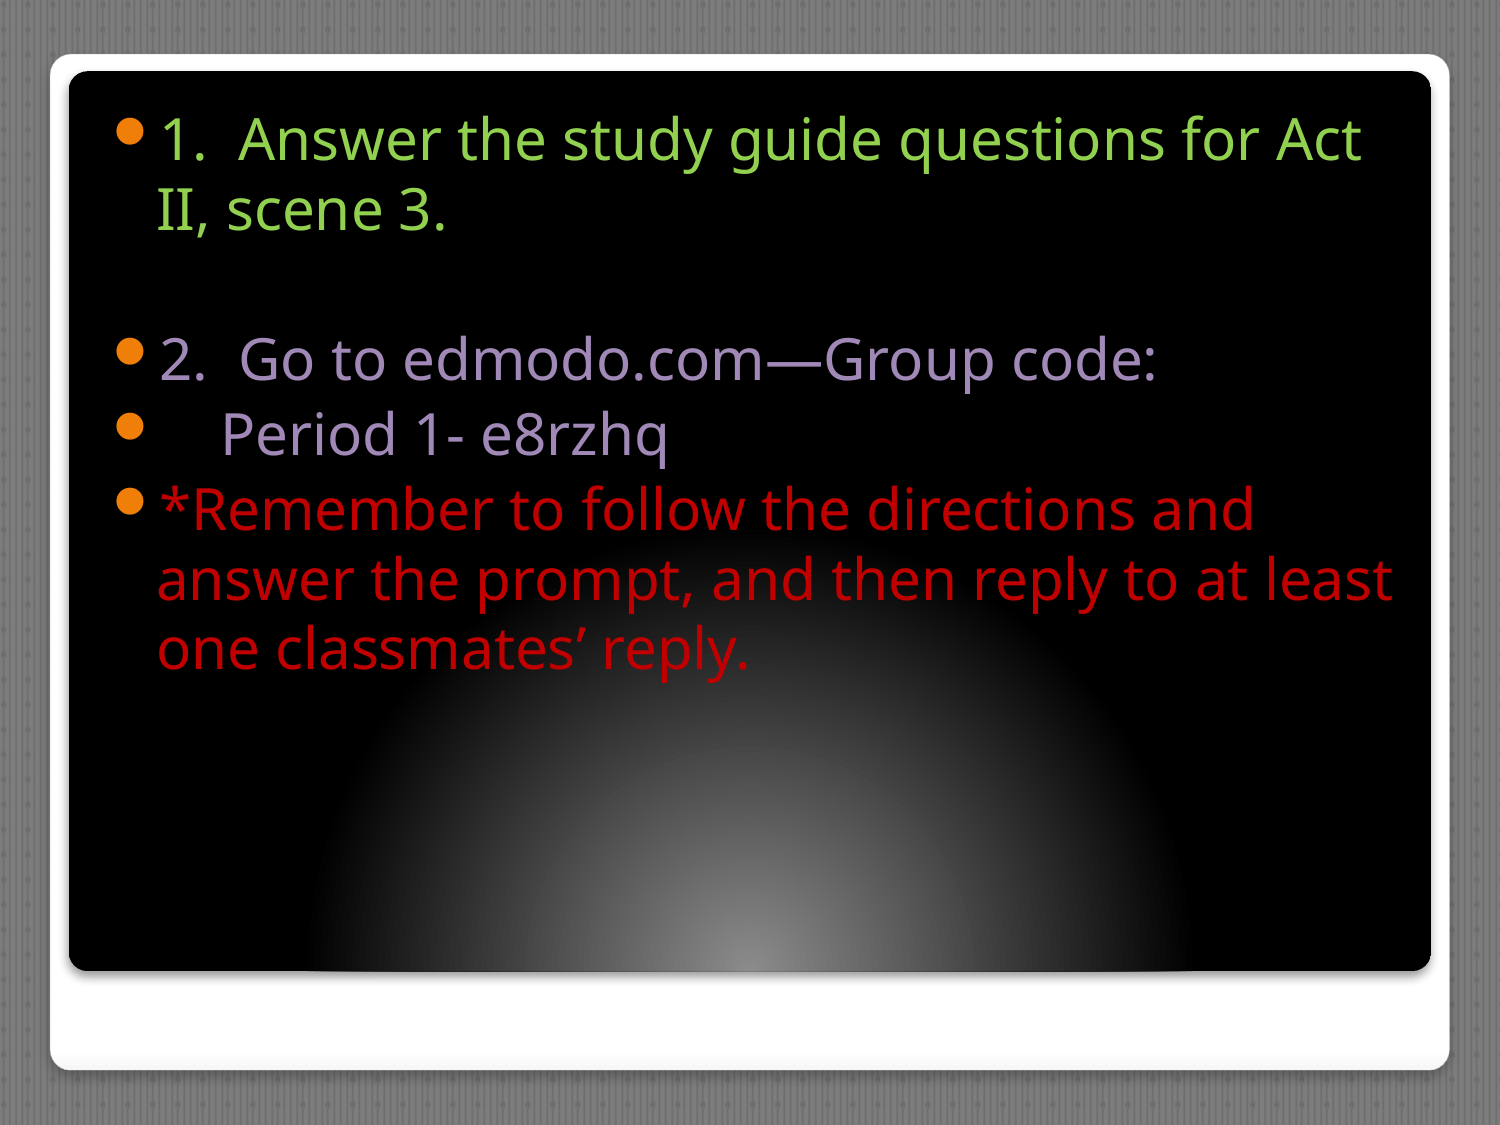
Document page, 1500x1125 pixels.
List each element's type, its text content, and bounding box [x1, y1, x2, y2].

list 1. Answer the study guide questions for Act II, scene 3. 2. Go to edmodo.com—Group code: Period 1- e8rzhq *Remember to follow the directions and answer the prompt, and then reply to at least one classmates’ reply. [82, 86, 1425, 774]
